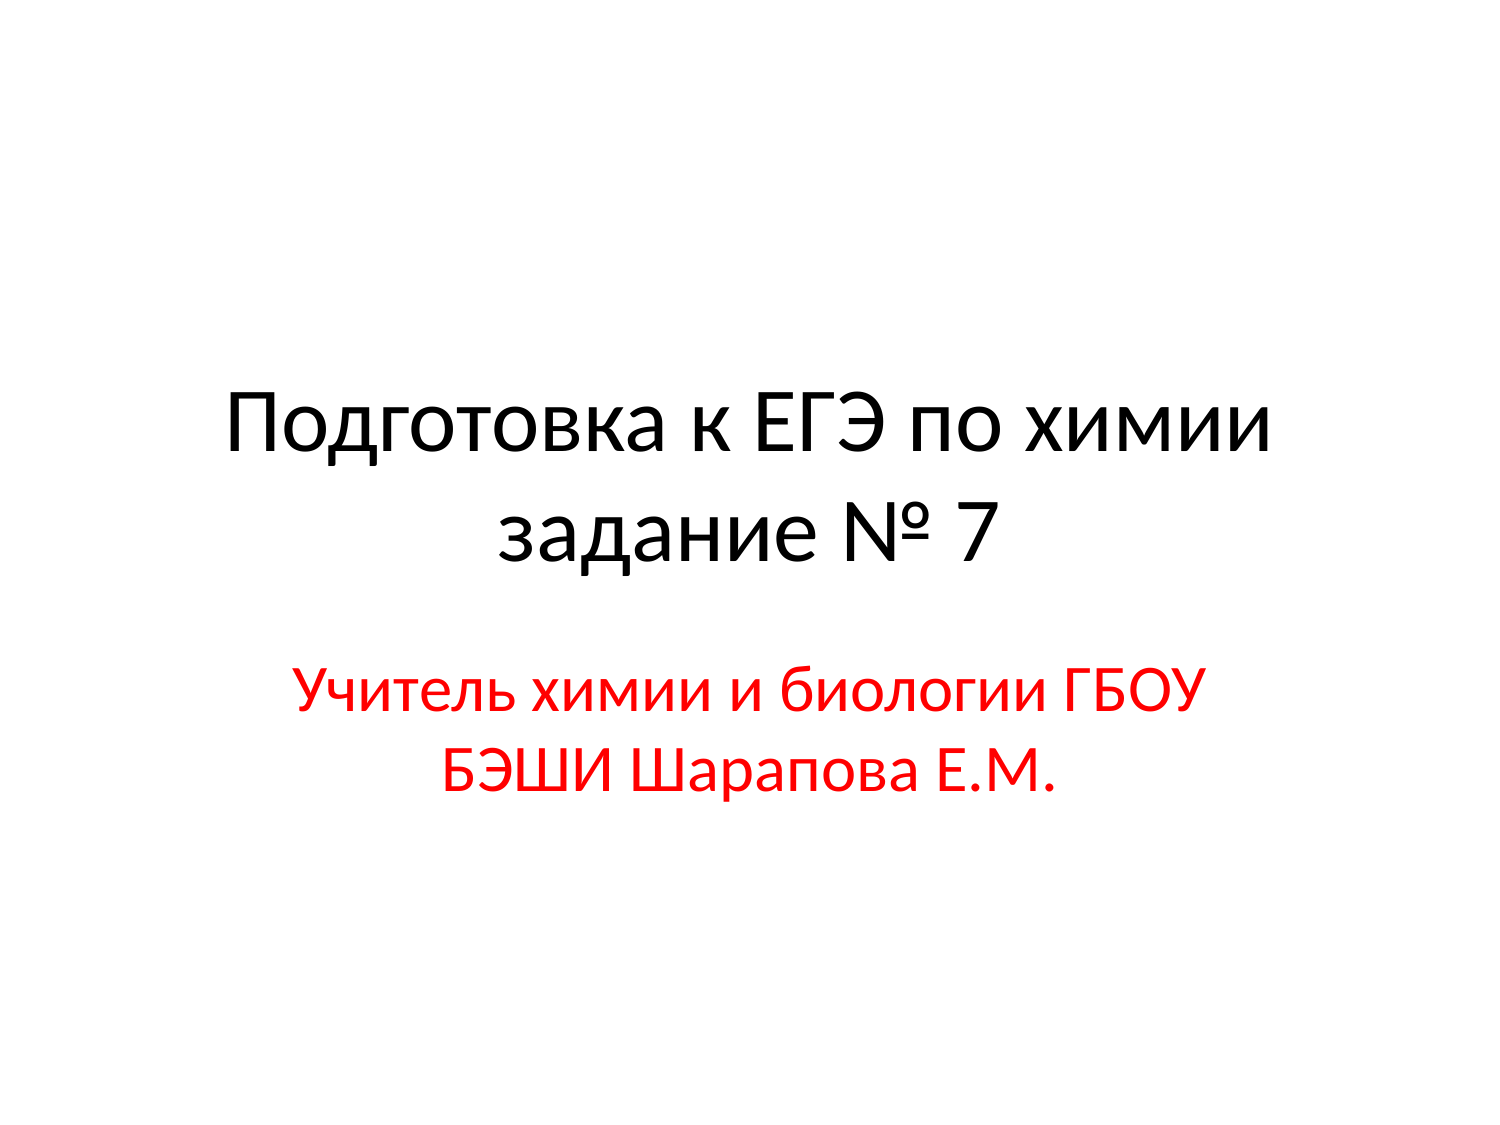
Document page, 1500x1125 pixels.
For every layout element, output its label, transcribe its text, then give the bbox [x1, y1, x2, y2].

title Подготовка к ЕГЭ по химии задание № 7 [112, 349, 1388, 591]
subtitle Учитель химии и биологии ГБОУ БЭШИ Шарапова Е.М. [225, 637, 1275, 925]
